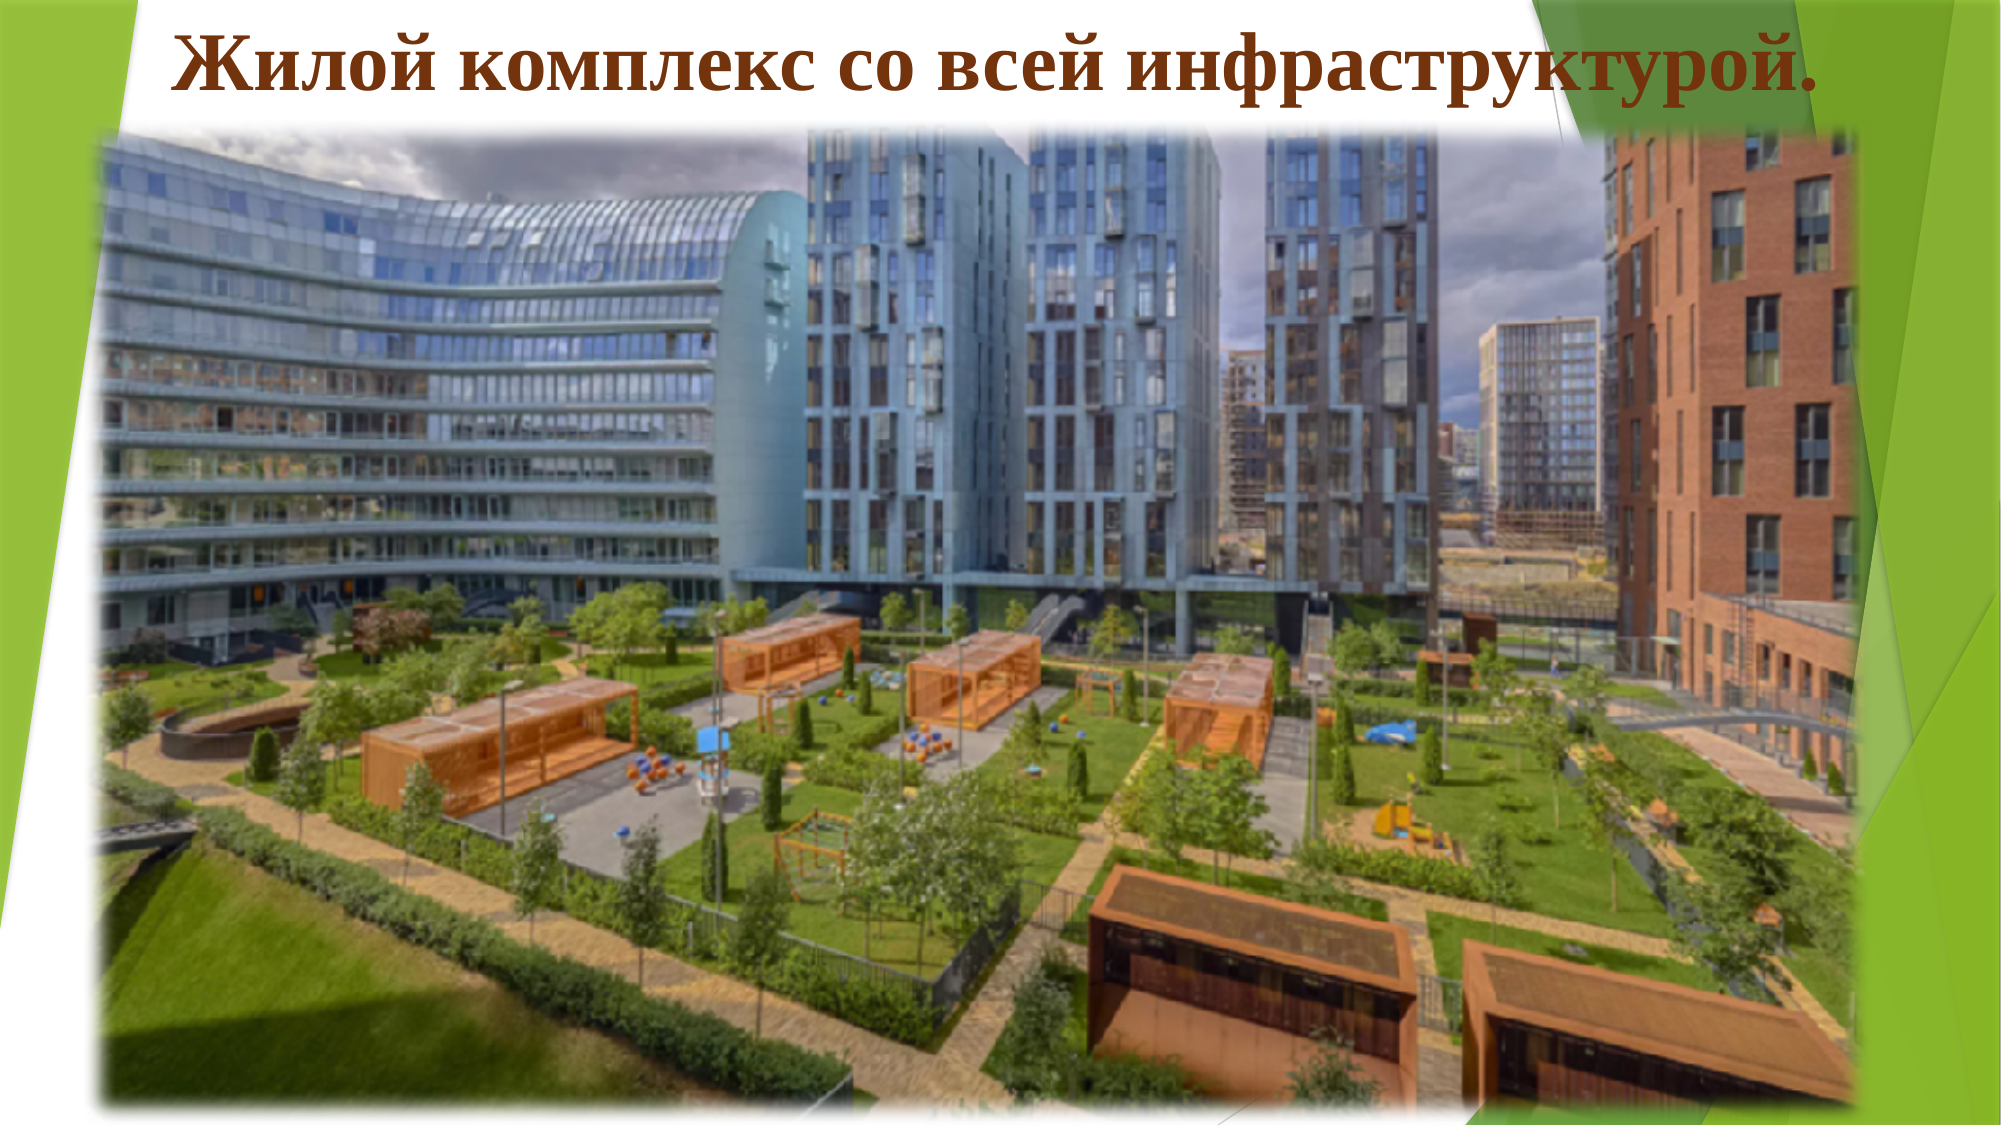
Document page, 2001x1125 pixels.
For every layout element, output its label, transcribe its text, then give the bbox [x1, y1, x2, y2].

picture [84, 119, 1873, 1125]
subtitle Жилой комплекс со всей инфраструктурой. [111, 0, 1881, 159]
